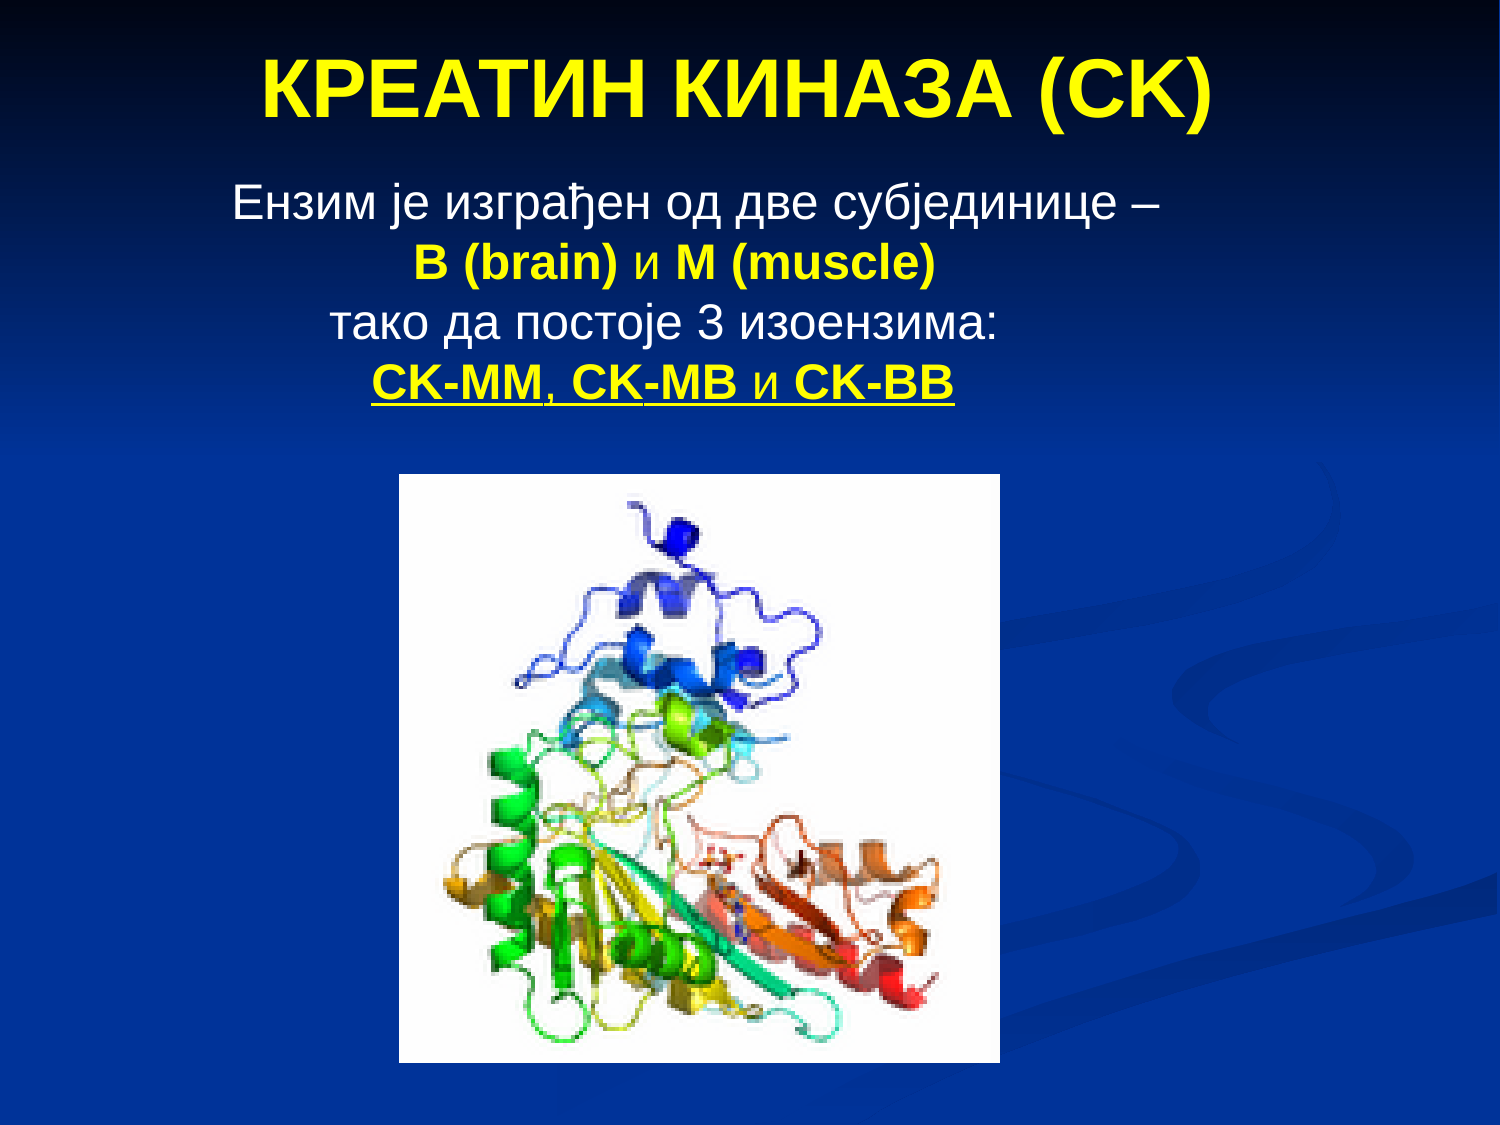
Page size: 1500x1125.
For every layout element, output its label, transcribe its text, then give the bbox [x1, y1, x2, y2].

picture [399, 474, 1001, 1063]
title КРЕАТИН КИНАЗА (CK) [74, 0, 1426, 162]
text_box Ензим је изграђен од две субјединице – B (brain) и M (muscle) тако да постоје 3 изоензима: CK-MM, CK-MB и CK-BB [62, 162, 1500, 418]
